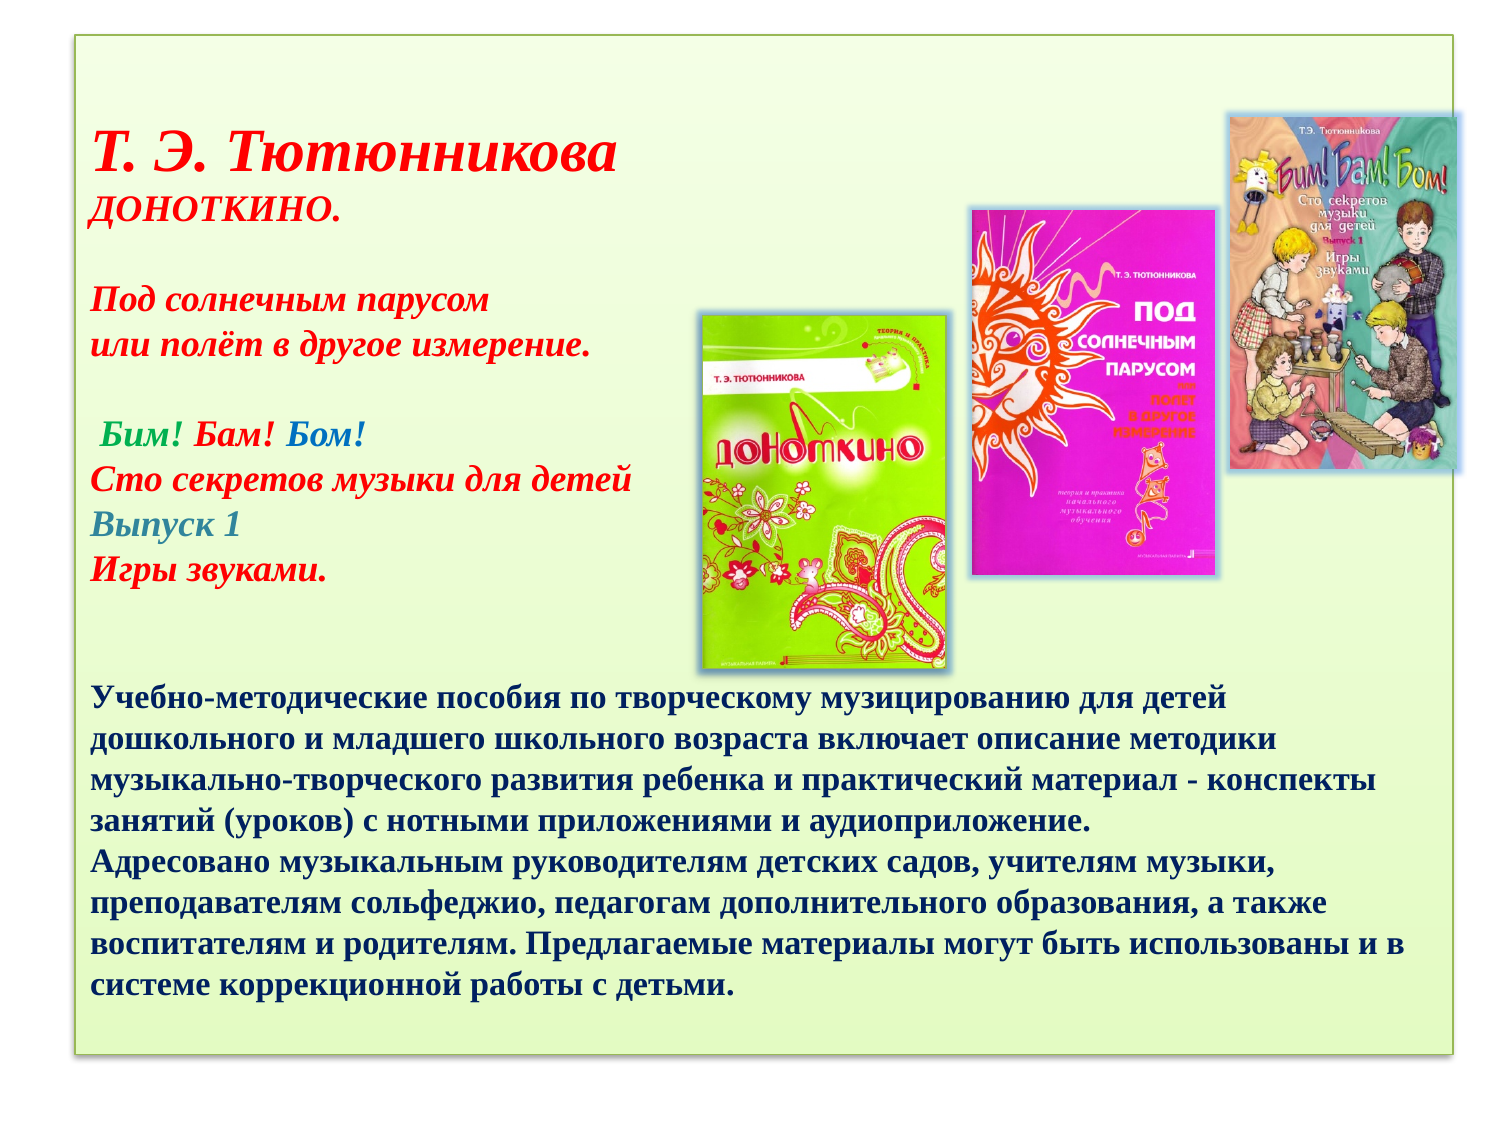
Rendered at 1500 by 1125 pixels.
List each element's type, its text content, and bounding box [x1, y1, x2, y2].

picture [972, 210, 1216, 575]
title Т. Э. Тютюнникова ДОНОТКИНО. Под солнечным парусом или полёт в другое измерение. Бим! Бам! Бом! Сто секретов музыки для детей Выпуск 1 Игры звуками. Учебно-методические пособия по творческому музицированию для детей дошкольного и младшего школьного возраста включает описание методики музыкально-творческого развития ребенка и практический материал - конспекты занятий (уроков) с нотными приложениями и аудиоприложение. Адресовано музыкальным руководителям детских садов, учителям музыки, преподавателям сольфеджио, педагогам дополнительного образования, а также воспитателям и родителям. Предлагаемые материалы могут быть использованы и в системе коррекционной работы с детьми. [74, 34, 1454, 1055]
picture [1230, 116, 1457, 469]
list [702, 316, 946, 669]
